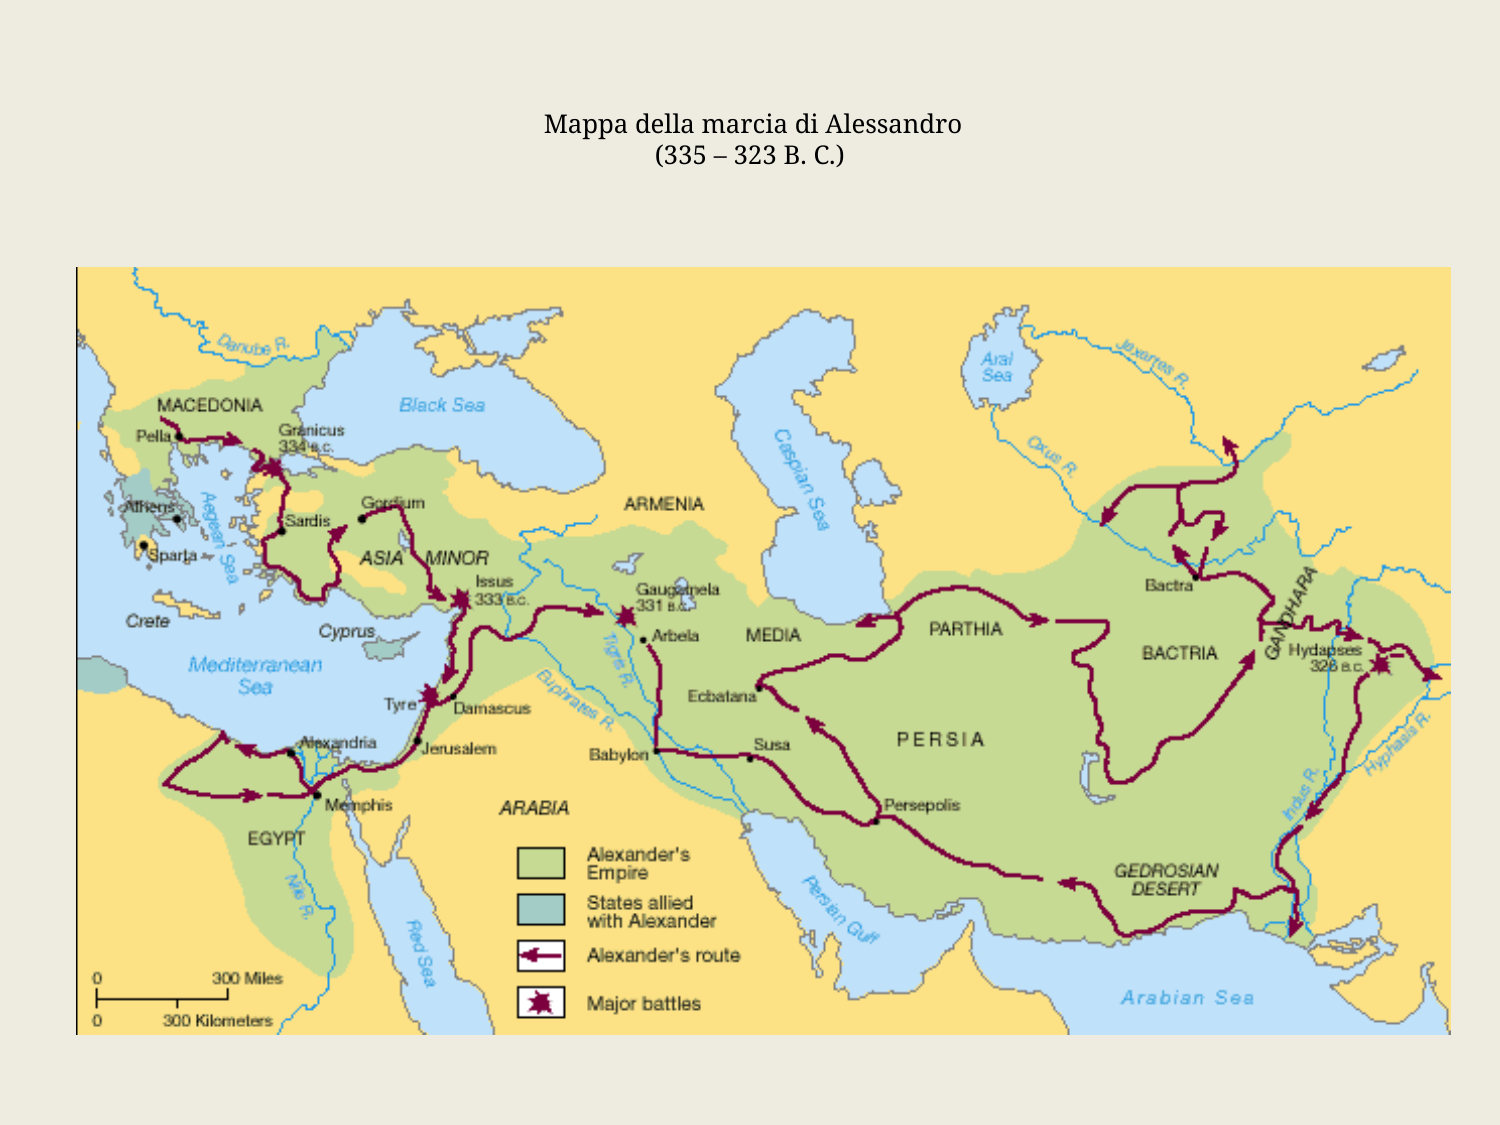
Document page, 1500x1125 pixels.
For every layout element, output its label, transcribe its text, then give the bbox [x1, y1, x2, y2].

title Mappa della marcia di Alessandro (335 – 323 B. C.) [75, 45, 1425, 233]
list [80, 270, 1449, 1032]
